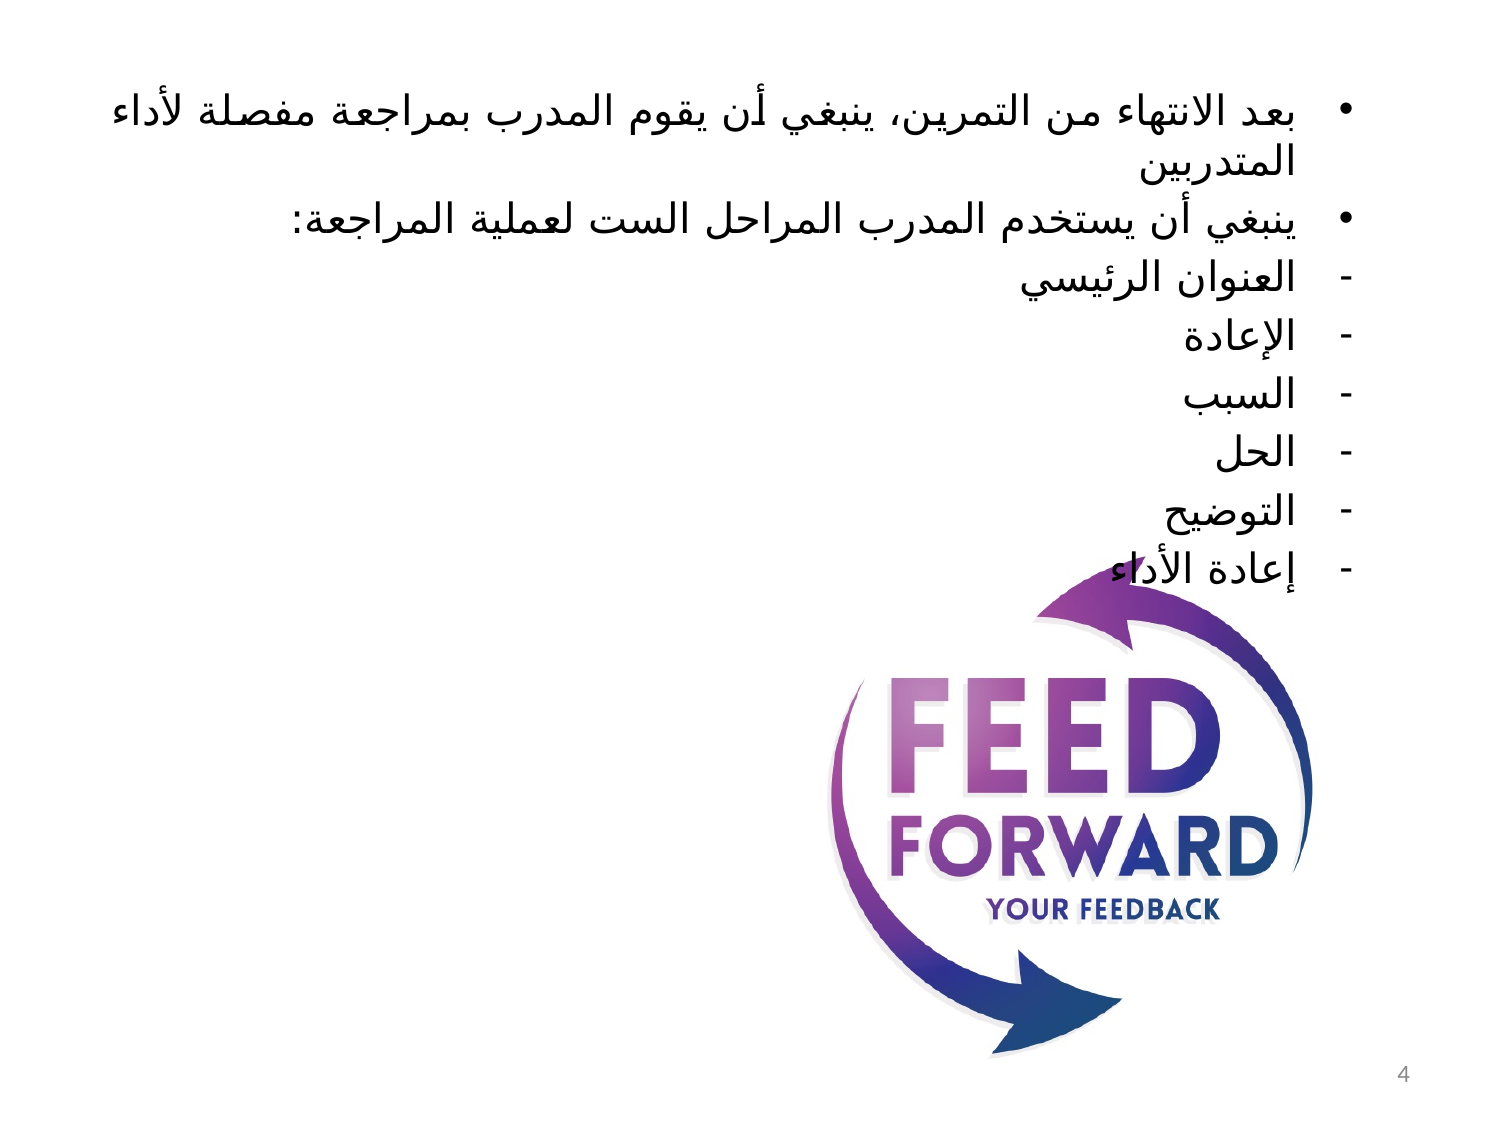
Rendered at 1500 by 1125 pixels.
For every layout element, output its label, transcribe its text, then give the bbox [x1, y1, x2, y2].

picture [812, 541, 1338, 1073]
slide_number 4 [1074, 1042, 1425, 1103]
text_box بعد الانتهاء من التمرين، ينبغي أن يقوم المدرب بمراجعة مفصلة لأداء المتدربين ينبغي أن يستخدم المدرب المراحل الست لعملية المراجعة: العنوان الرئيسي الإعادة السبب الحل التوضيح إعادة الأداء [96, 76, 1369, 1077]
